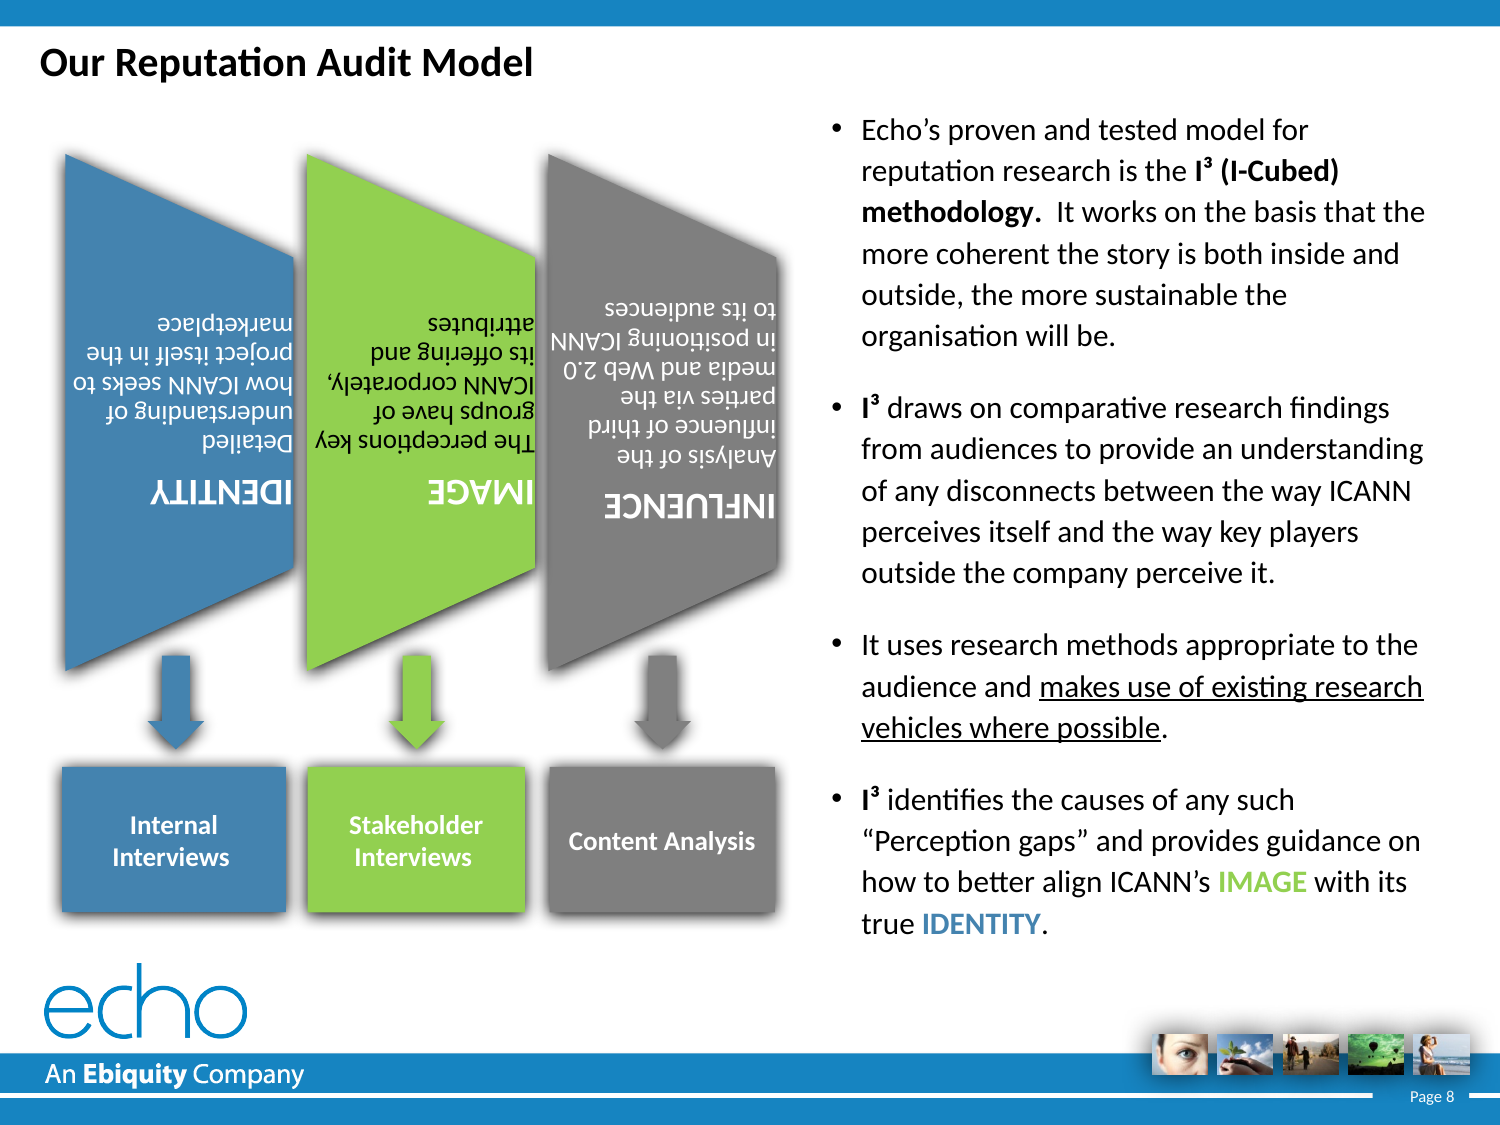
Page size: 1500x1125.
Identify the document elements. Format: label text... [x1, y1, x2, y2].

text_box [386, 679, 447, 752]
picture [44, 963, 185, 1039]
text_box Internal Interviews [60, 765, 288, 914]
picture [1413, 1034, 1470, 1075]
text_box Stakeholder Interviews [305, 765, 527, 914]
picture [1217, 1034, 1273, 1075]
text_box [58, 153, 778, 672]
text_box [632, 679, 693, 752]
picture [200, 991, 242, 1034]
picture [44, 1021, 61, 1039]
text_box [145, 679, 207, 752]
picture [229, 1022, 247, 1039]
picture [1283, 1034, 1339, 1075]
picture [50, 991, 87, 1007]
picture [45, 1063, 304, 1089]
title Our Reputation Audit Model [24, 36, 1465, 84]
picture [142, 963, 247, 1039]
list Echo’s proven and tested model for reputation research is the I³ (I-Cubed) methodology. It works on the basis that the more coherent the story is both inside and outside, the more sustainable the organisation will be. I³ draws on comparative research findings from audiences to provide an understanding of any disconnects between the way ICANN perceives itself and the way key players outside the company perceive it. It uses research methods appropriate to the audience and makes use of existing research vehicles where possible. I³ identifies the causes of any such “Perception gaps” and provides guidance on how to better align ICANN’s IMAGE with its true IDENTITY. [816, 97, 1465, 962]
picture [1348, 1034, 1404, 1075]
text_box Content Analysis [548, 765, 777, 914]
picture [1152, 1034, 1208, 1075]
